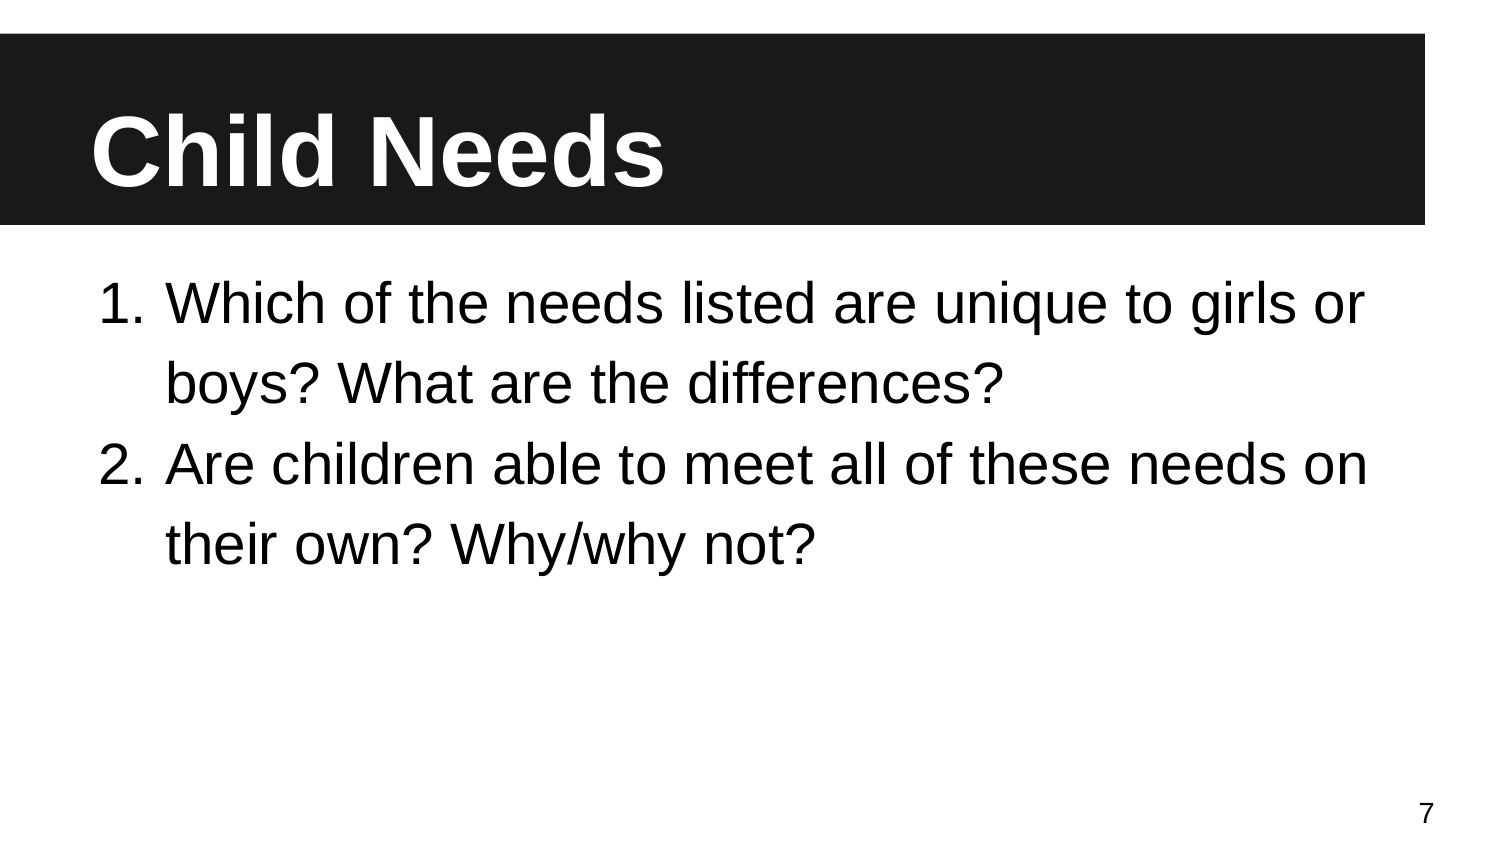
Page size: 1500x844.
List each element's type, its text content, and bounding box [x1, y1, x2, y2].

title Child Needs [75, 33, 1425, 221]
slide_number 7 [1403, 779, 1494, 844]
list Which of the needs listed are unique to girls or boys? What are the differences? Are children able to meet all of these needs on their own? Why/why not? [75, 239, 1425, 808]
